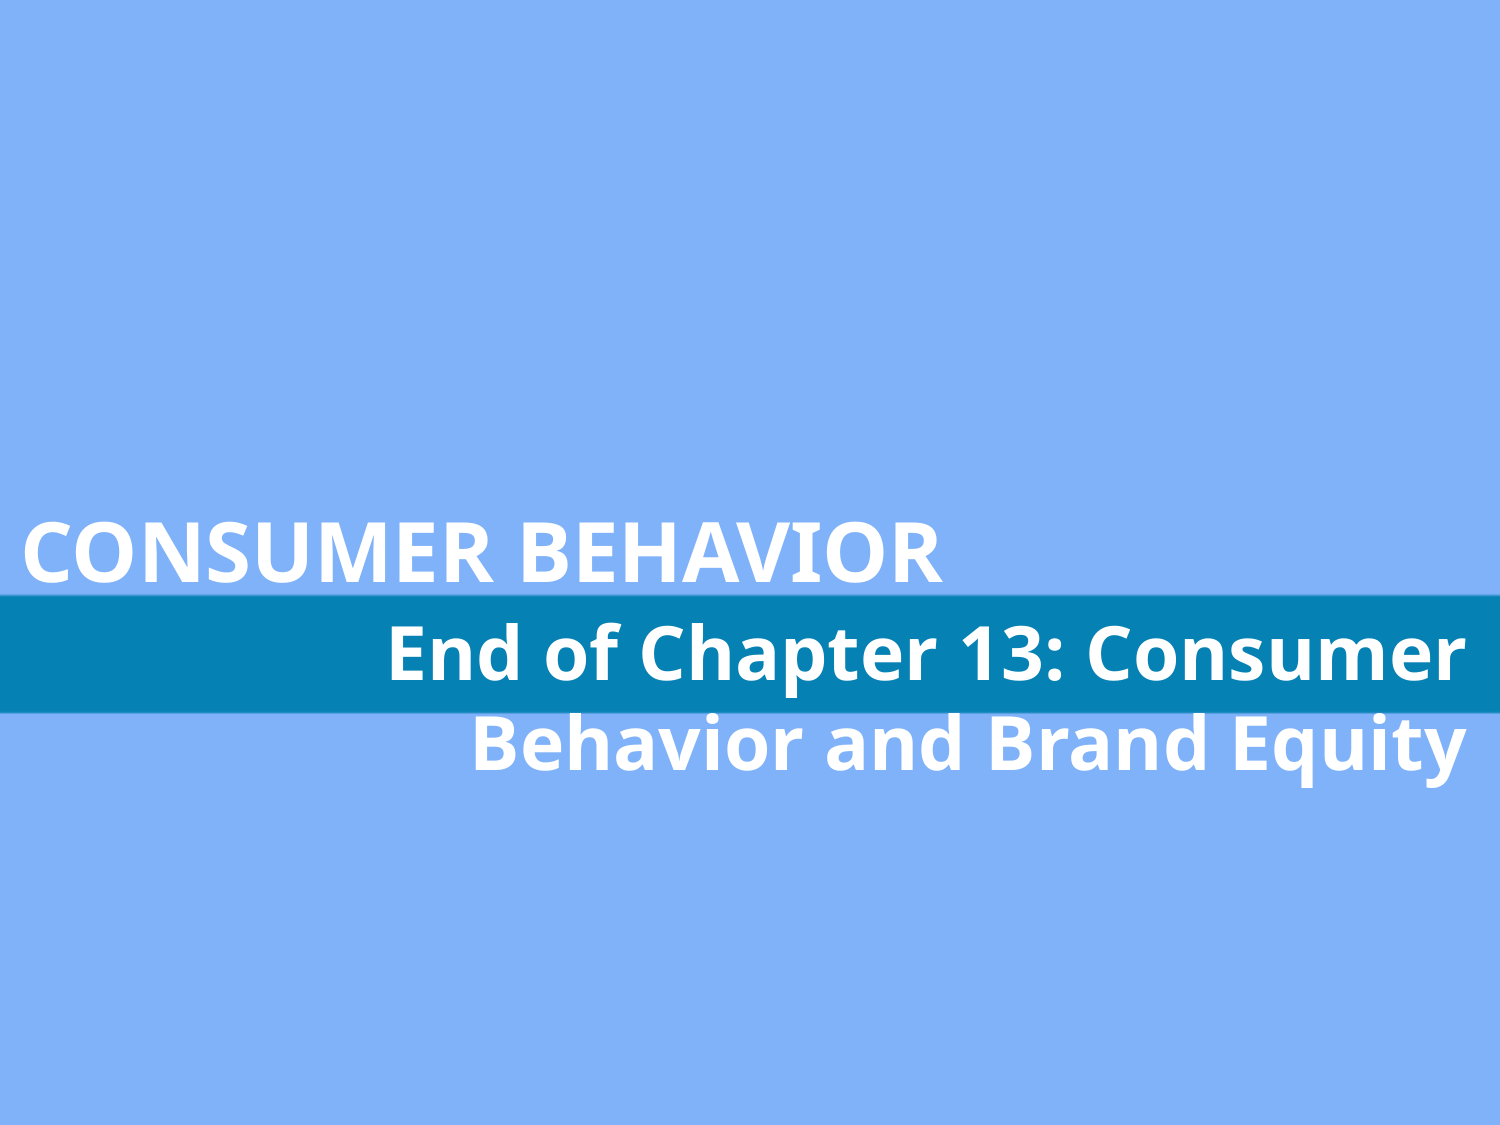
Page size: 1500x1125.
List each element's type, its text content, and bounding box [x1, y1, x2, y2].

text_box End of Chapter 13: Consumer Behavior and Brand Equity [18, 597, 1483, 793]
picture [0, 0, 1500, 596]
picture [0, 713, 1500, 1125]
text_box CONSUMER BEHAVIOR [5, 491, 1424, 592]
